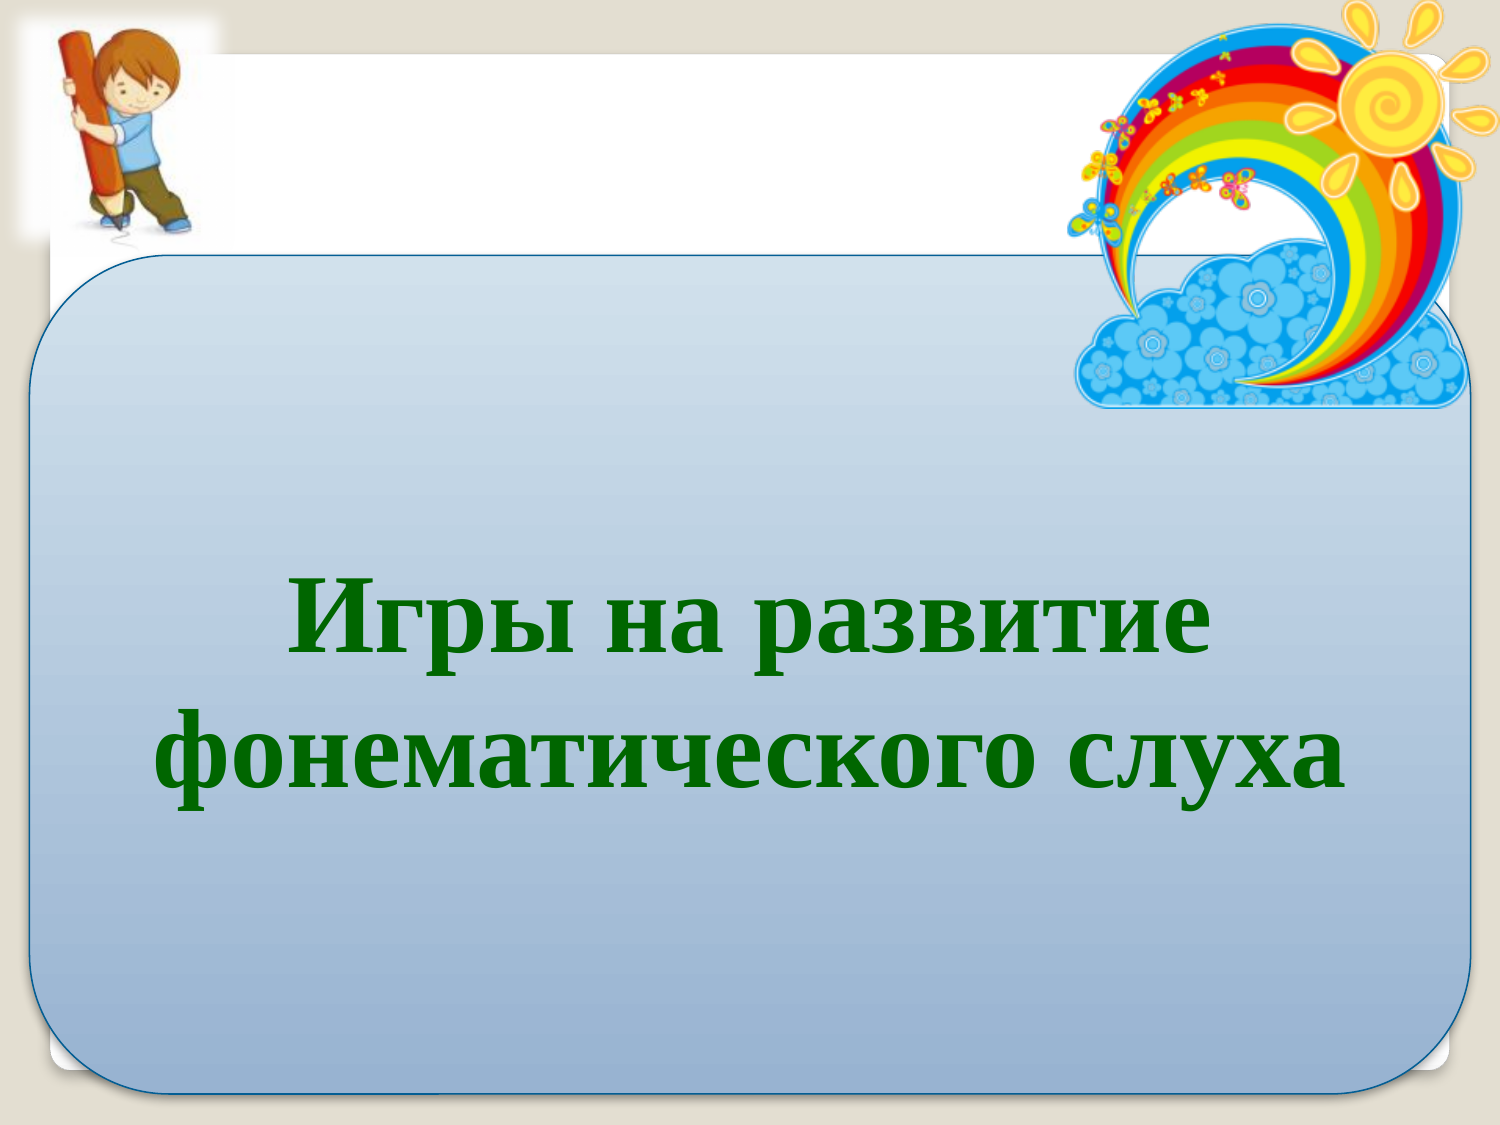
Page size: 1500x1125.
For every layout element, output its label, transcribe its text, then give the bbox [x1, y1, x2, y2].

picture [0, 0, 237, 259]
text_box Игры на развитие фонематического слуха [28, 254, 1472, 1095]
picture [1066, 0, 1500, 410]
